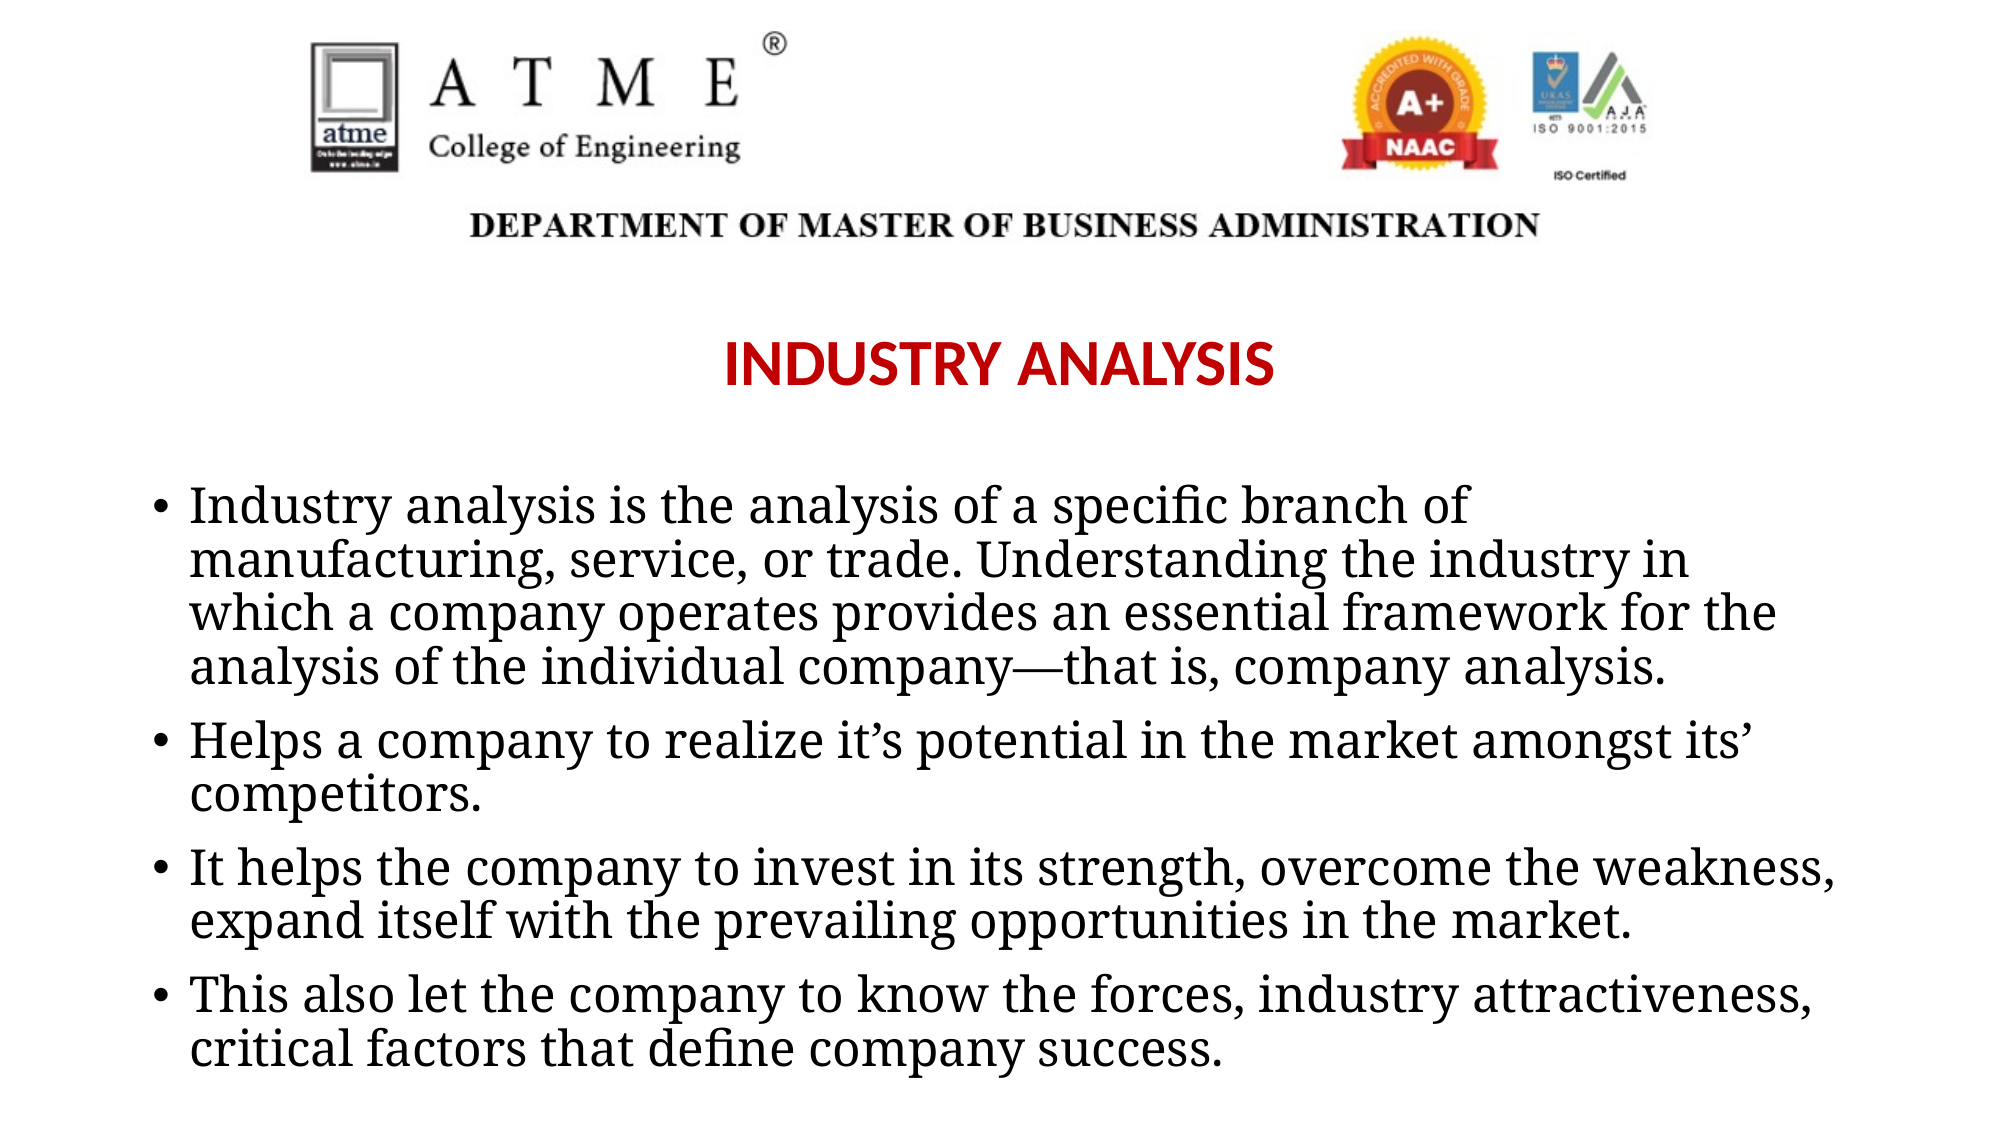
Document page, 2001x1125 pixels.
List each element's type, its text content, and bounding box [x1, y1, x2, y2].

picture [303, 30, 1697, 245]
list INDUSTRY ANALYSIS Industry analysis is the analysis of a specific branch of manufacturing, service, or trade. Understanding the industry in which a company operates provides an essential framework for the analysis of the individual company—that is, company analysis. Helps a company to realize it’s potential in the market amongst its’ competitors. It helps the company to invest in its strength, overcome the weakness, expand itself with the prevailing opportunities in the market. This also let the company to know the forces, industry attractiveness, critical factors that define company success. [137, 321, 1863, 1095]
